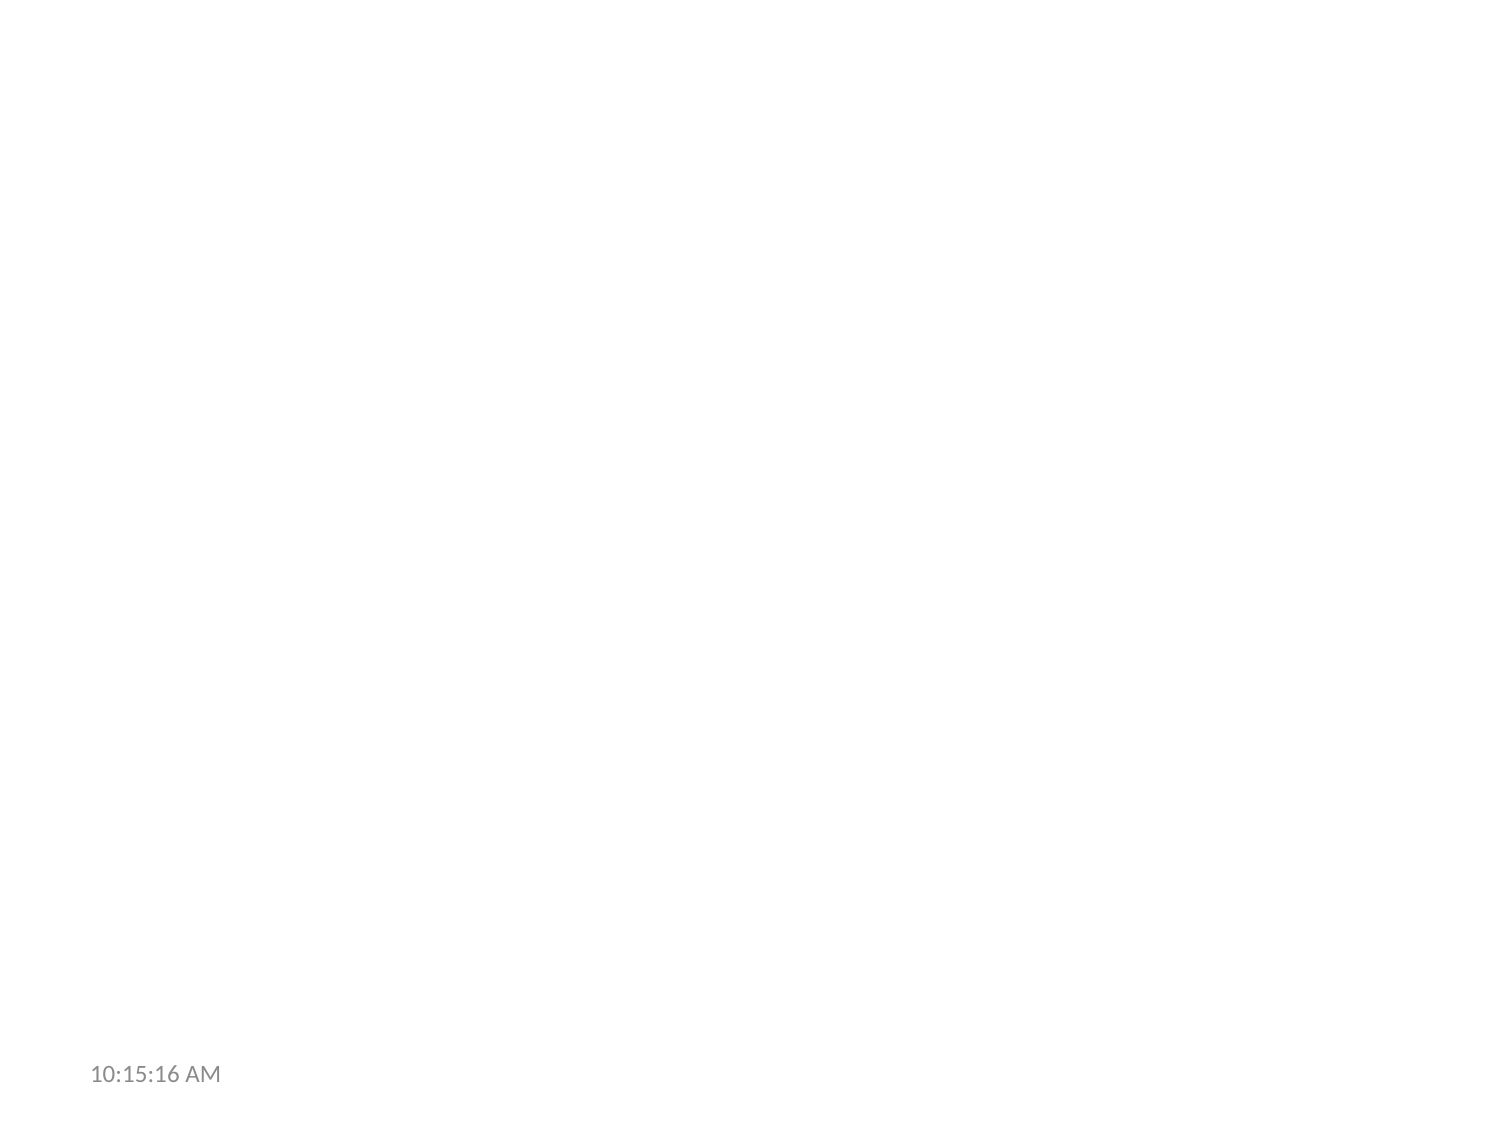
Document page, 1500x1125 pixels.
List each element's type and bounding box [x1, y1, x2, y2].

slide_number [75, 1042, 425, 1103]
